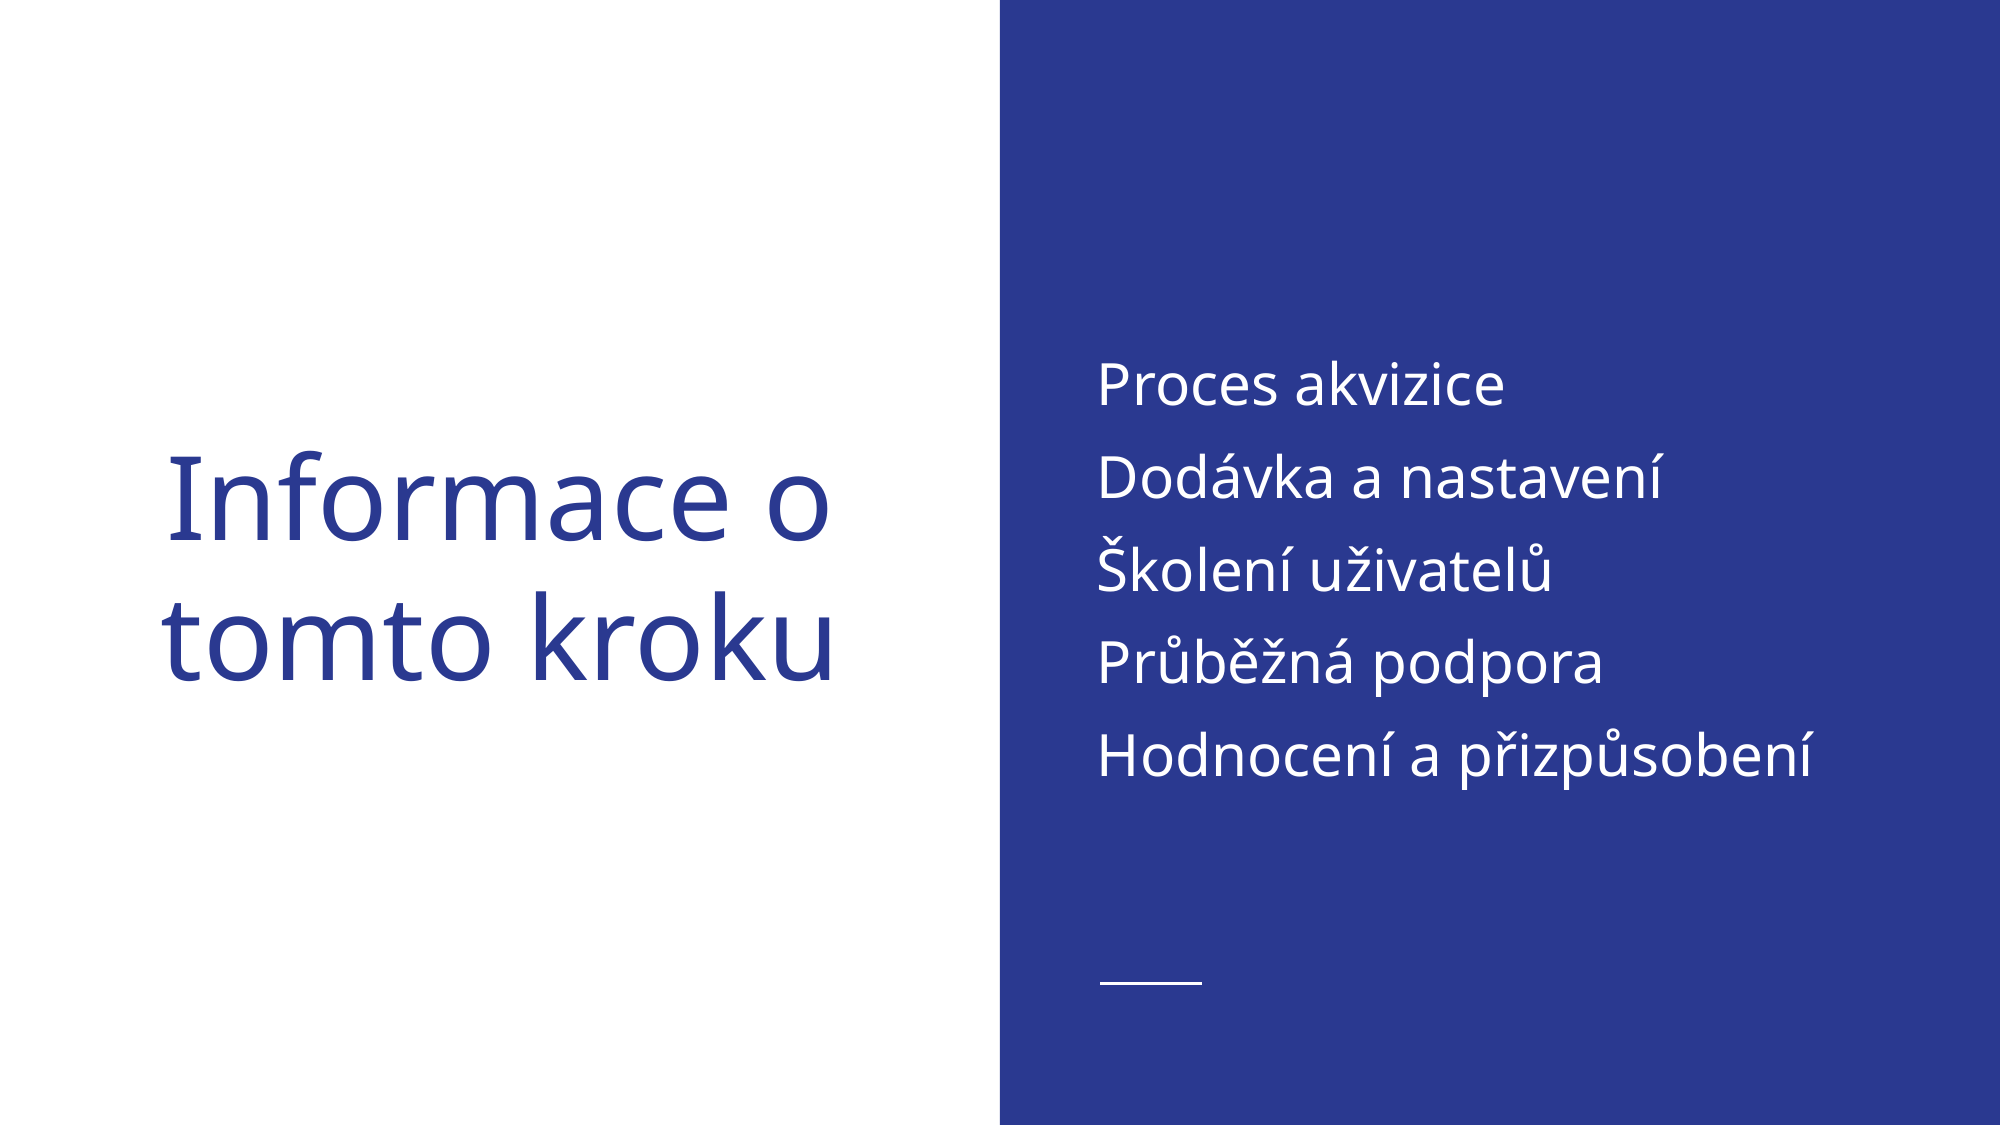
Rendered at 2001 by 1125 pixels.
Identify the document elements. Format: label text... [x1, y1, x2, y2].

title Informace o tomto kroku [57, 413, 943, 711]
list Proces akvizice Dodávka a nastavení Školení uživatelů Průběžná podpora Hodnocení a přizpůsobení [1081, 158, 1922, 967]
